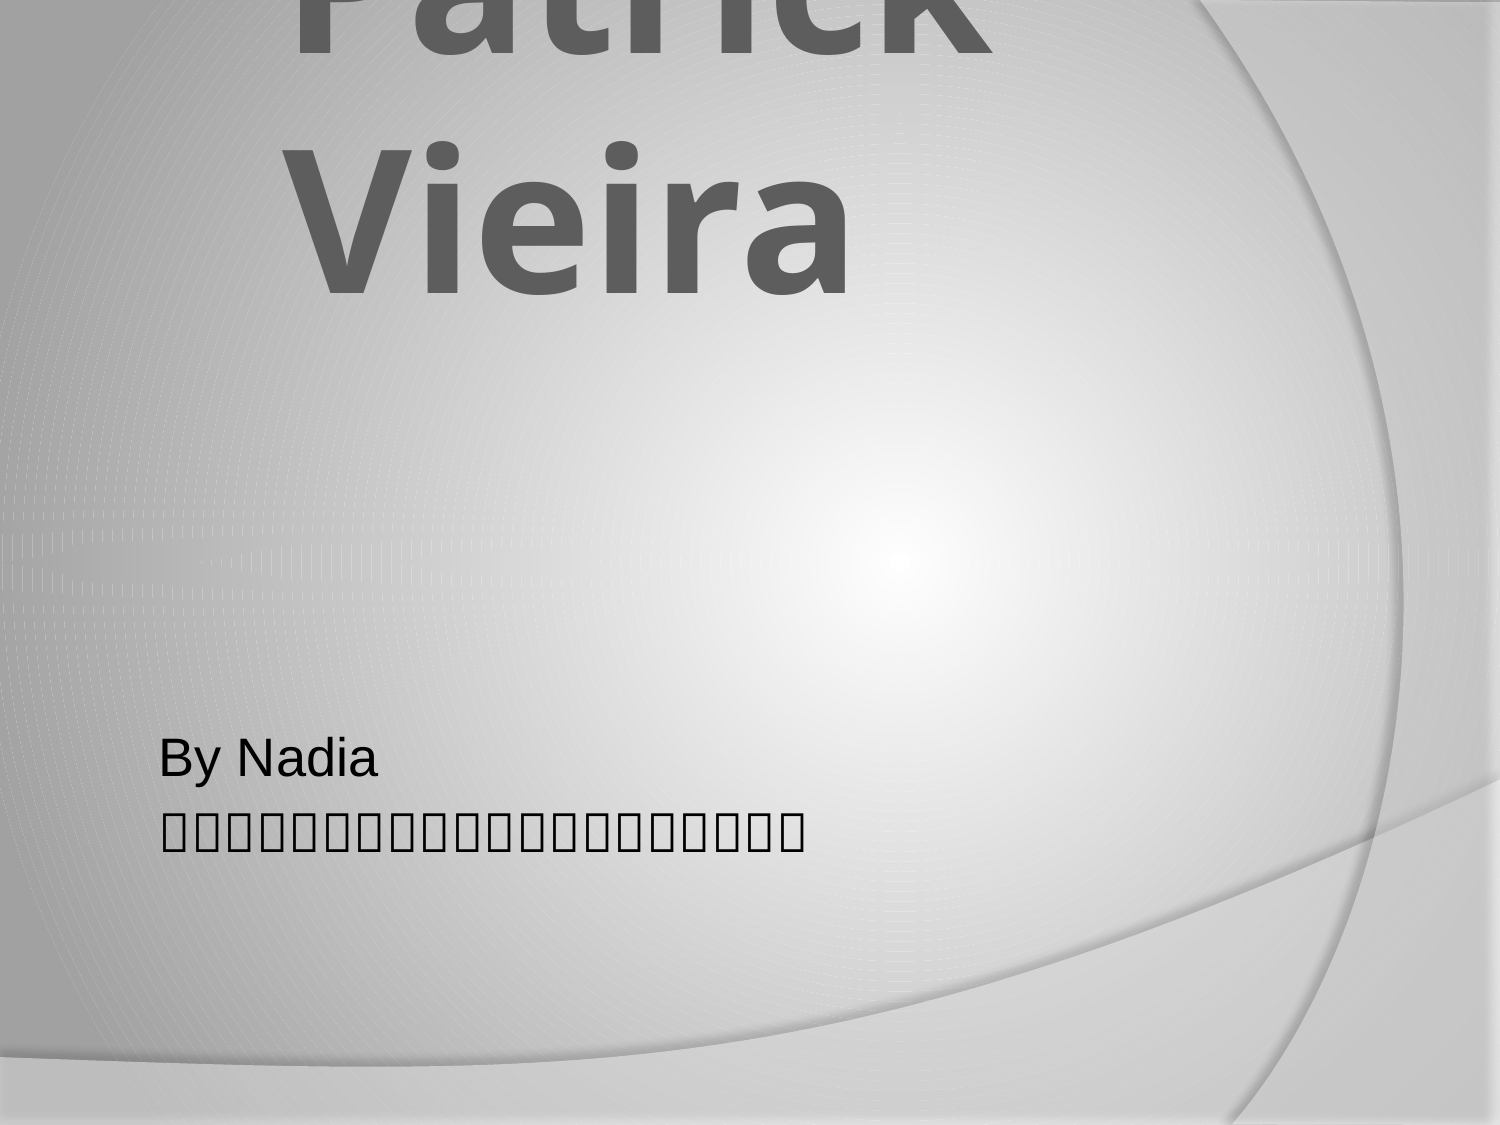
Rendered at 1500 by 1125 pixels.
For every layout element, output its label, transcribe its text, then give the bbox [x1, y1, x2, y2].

list By Nadia  [70, 714, 1296, 1024]
title Patrick Vieira [275, 0, 1500, 188]
